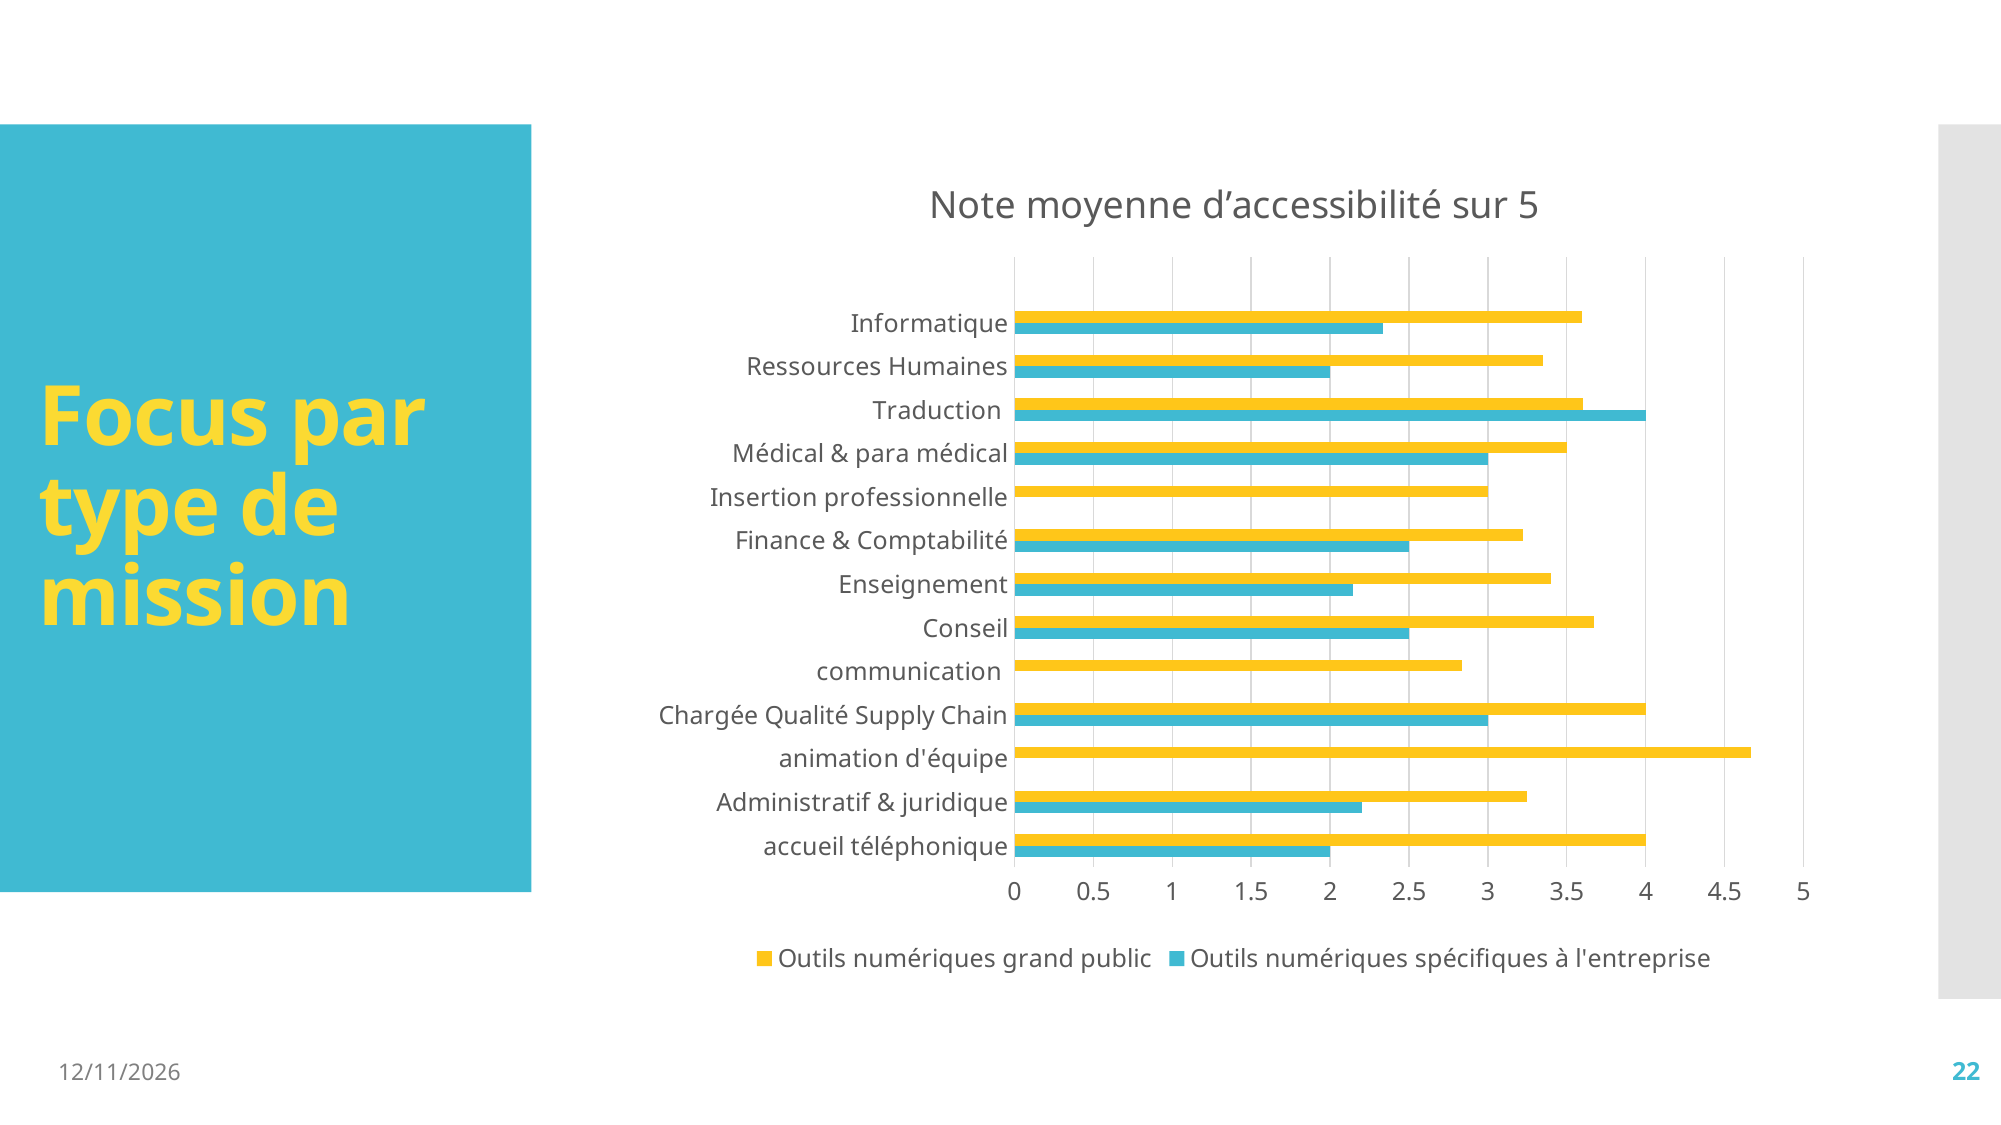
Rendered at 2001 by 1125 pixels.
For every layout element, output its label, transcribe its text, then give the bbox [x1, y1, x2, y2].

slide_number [43, 1042, 493, 1103]
slide_number 22 [1744, 1042, 1996, 1103]
title Focus par type de mission [23, 130, 508, 886]
chart [634, 141, 1835, 982]
